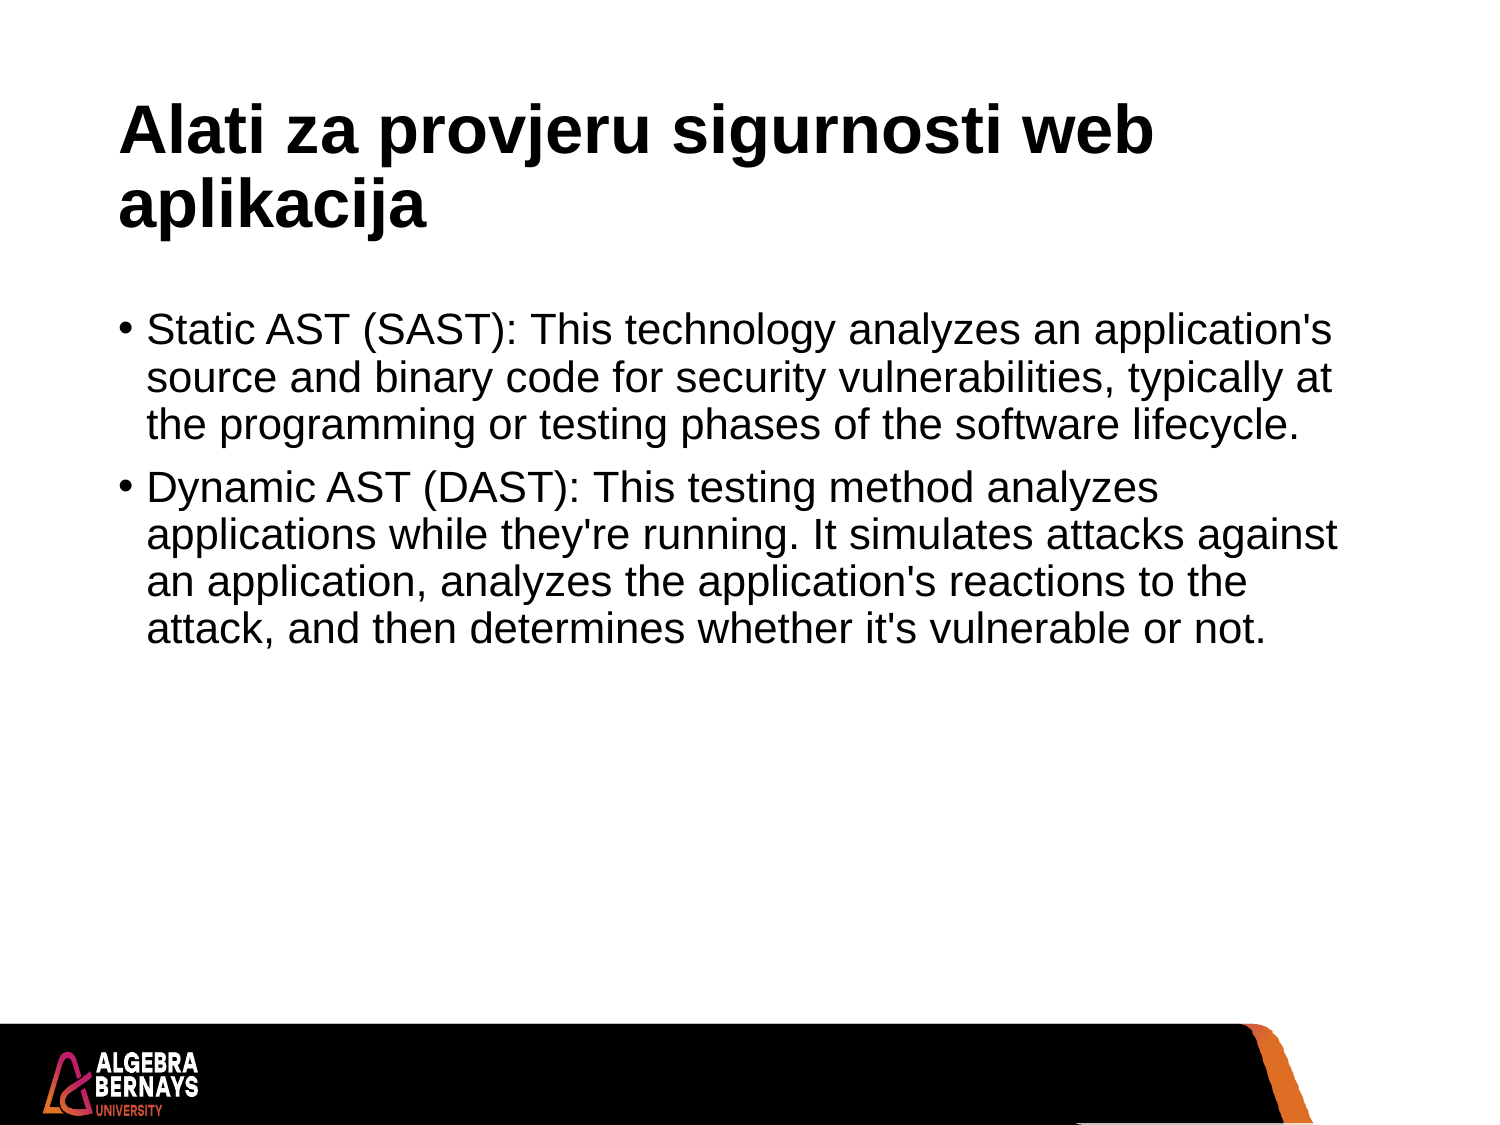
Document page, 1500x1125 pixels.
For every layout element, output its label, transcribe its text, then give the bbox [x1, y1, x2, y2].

title Alati za provjeru sigurnosti web aplikacija [103, 59, 1397, 278]
picture [0, 1023, 1468, 1125]
list Static AST (SAST): This technology analyzes an application's source and binary code for security vulnerabilities, typically at the programming or testing phases of the software lifecycle. Dynamic AST (DAST): This testing method analyzes applications while they're running. It simulates attacks against an application, analyzes the application's reactions to the attack, and then determines whether it's vulnerable or not. [103, 299, 1397, 1014]
